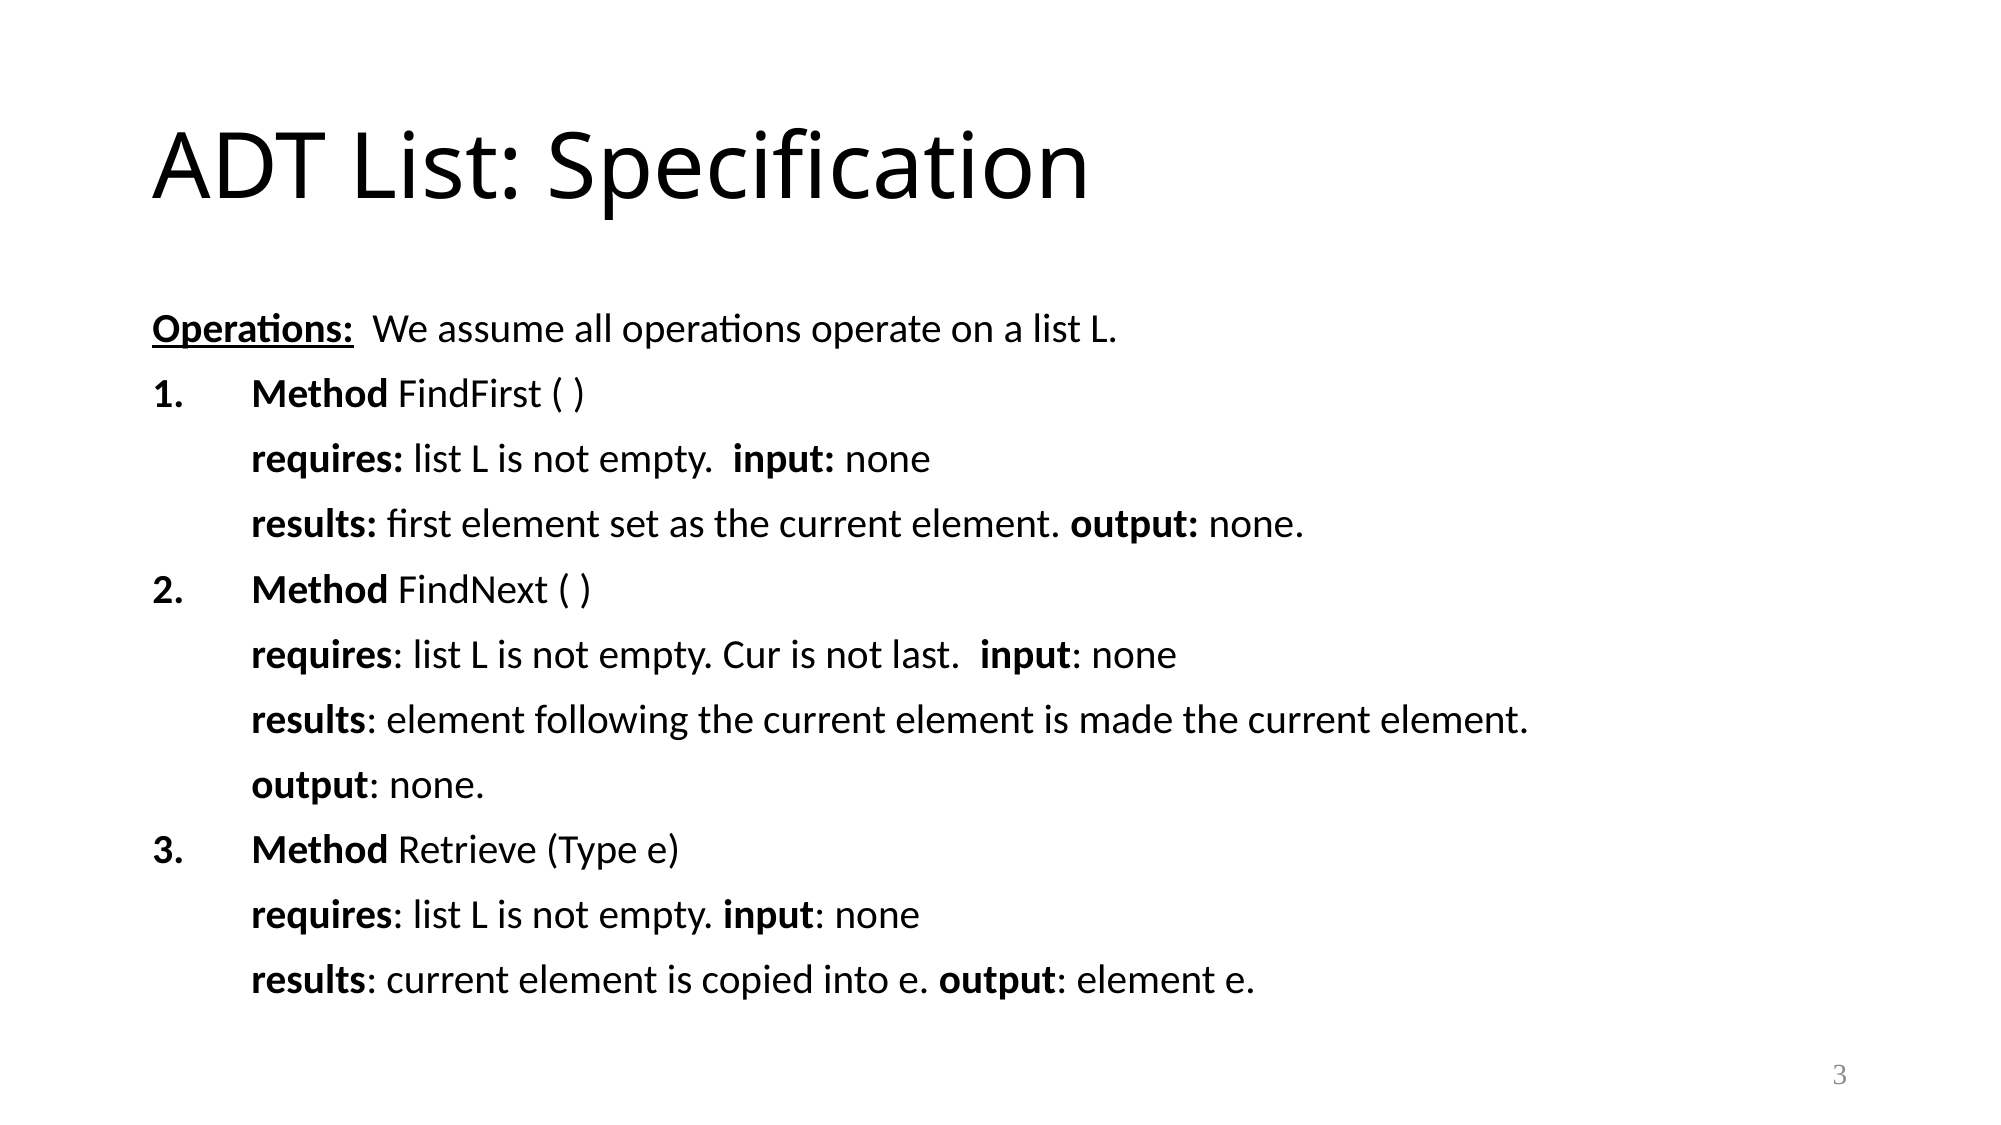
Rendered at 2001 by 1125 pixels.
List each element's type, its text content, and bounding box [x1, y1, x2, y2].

title ADT List: Specification [137, 59, 1863, 278]
list Operations: We assume all operations operate on a list L. Method FindFirst ( ) requires: list L is not empty. input: none results: first element set as the current element. output: none. Method FindNext ( ) requires: list L is not empty. Cur is not last. input: none results: element following the current element is made the current element. output: none. Method Retrieve (Type e) requires: list L is not empty. input: none results: current element is copied into e. output: element e. [137, 299, 1863, 1014]
slide_number 3 [1412, 1042, 1863, 1103]
